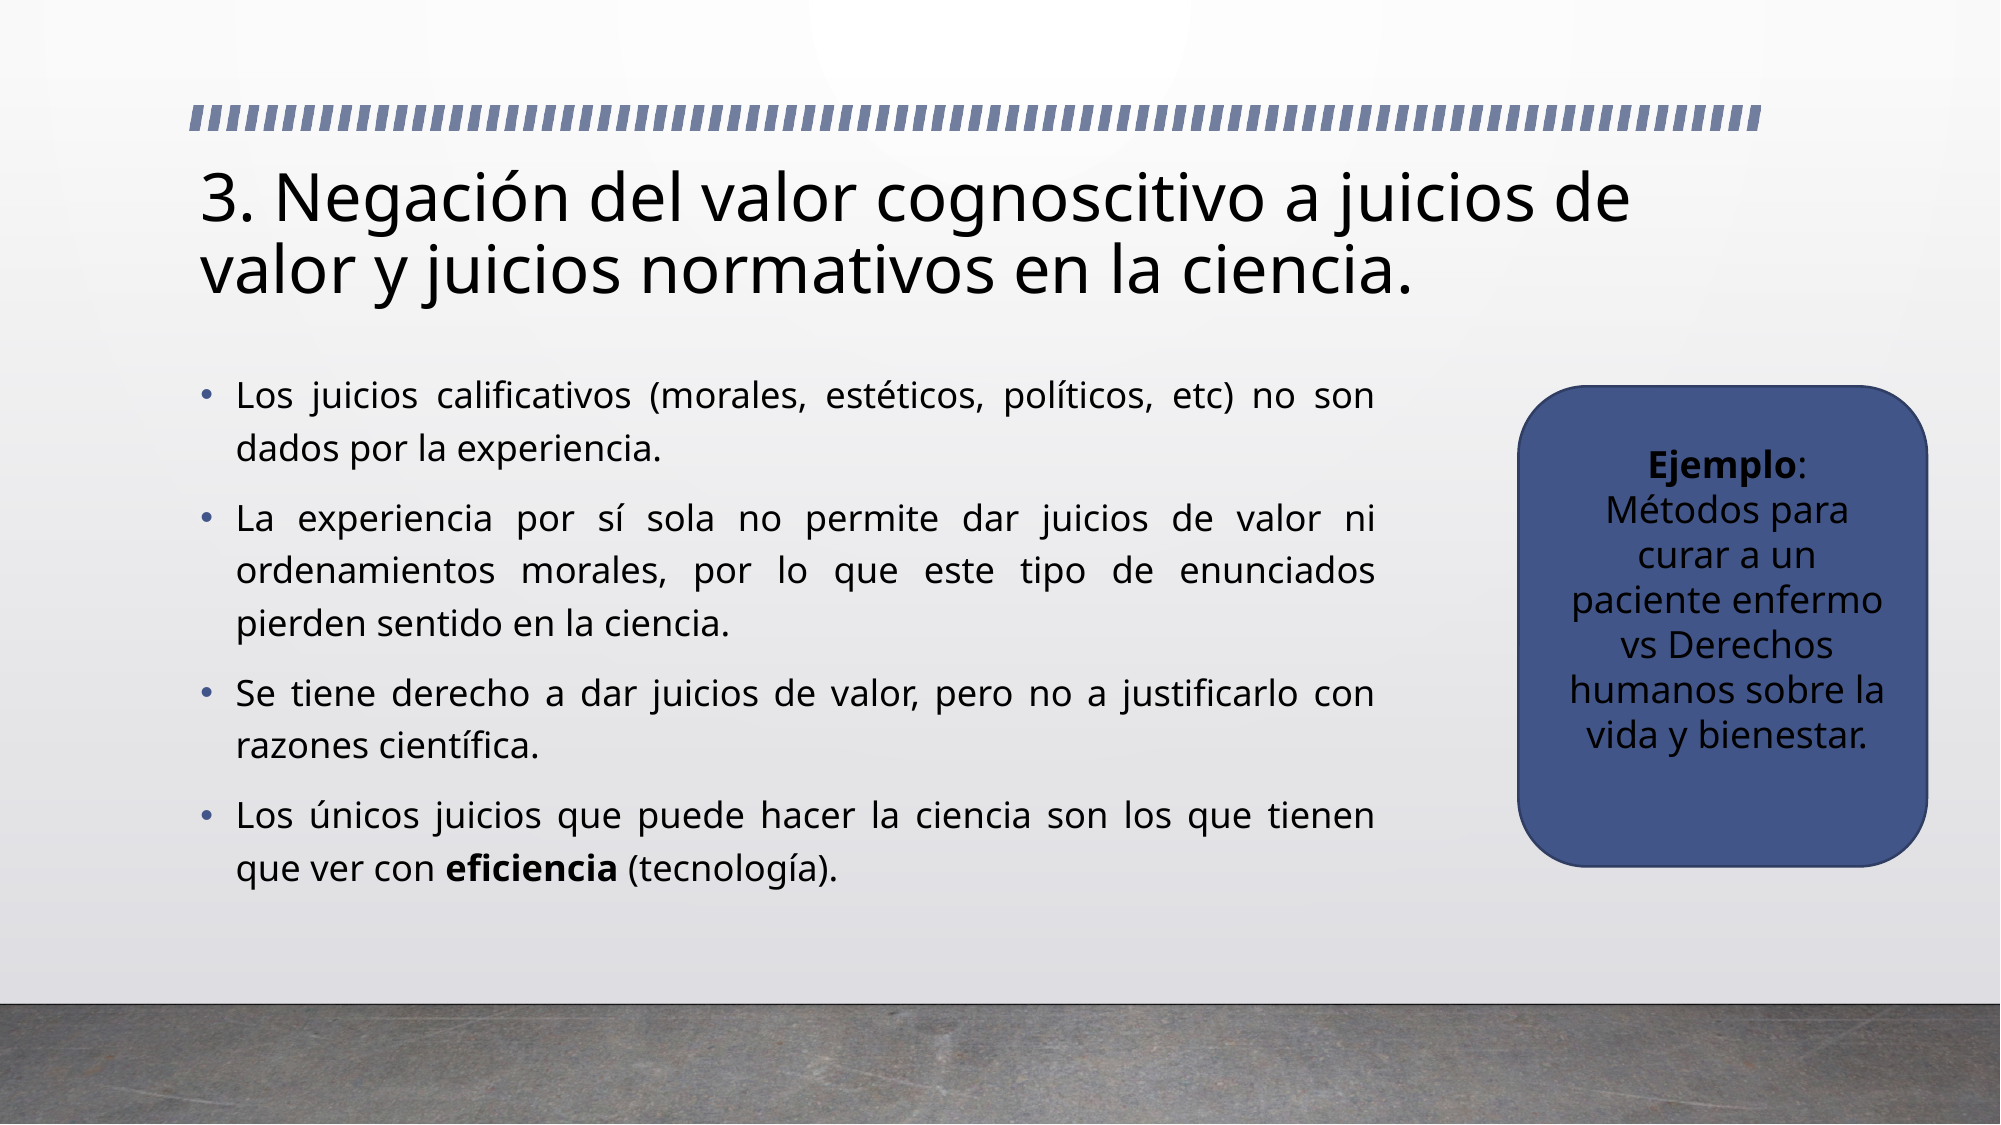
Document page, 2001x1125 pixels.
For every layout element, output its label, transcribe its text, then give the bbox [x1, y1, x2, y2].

text_box [1517, 385, 1929, 868]
text_box Ejemplo: Métodos para curar a un paciente enfermo vs Derechos humanos sobre la vida y bienestar. [1550, 433, 1904, 764]
picture [0, 1004, 2000, 1124]
list Los juicios calificativos (morales, estéticos, políticos, etc) no son dados por la experiencia. La experiencia por sí sola no permite dar juicios de valor ni ordenamientos morales, por lo que este tipo de enunciados pierden sentido en la ciencia. Se tiene derecho a dar juicios de valor, pero no a justificarlo con razones científica. Los únicos juicios que puede hacer la ciencia son los que tienen que ver con eficiencia (tecnología). [185, 356, 1392, 897]
title 3. Negación del valor cognoscitivo a juicios de valor y juicios normativos en la ciencia. [185, 156, 1761, 329]
